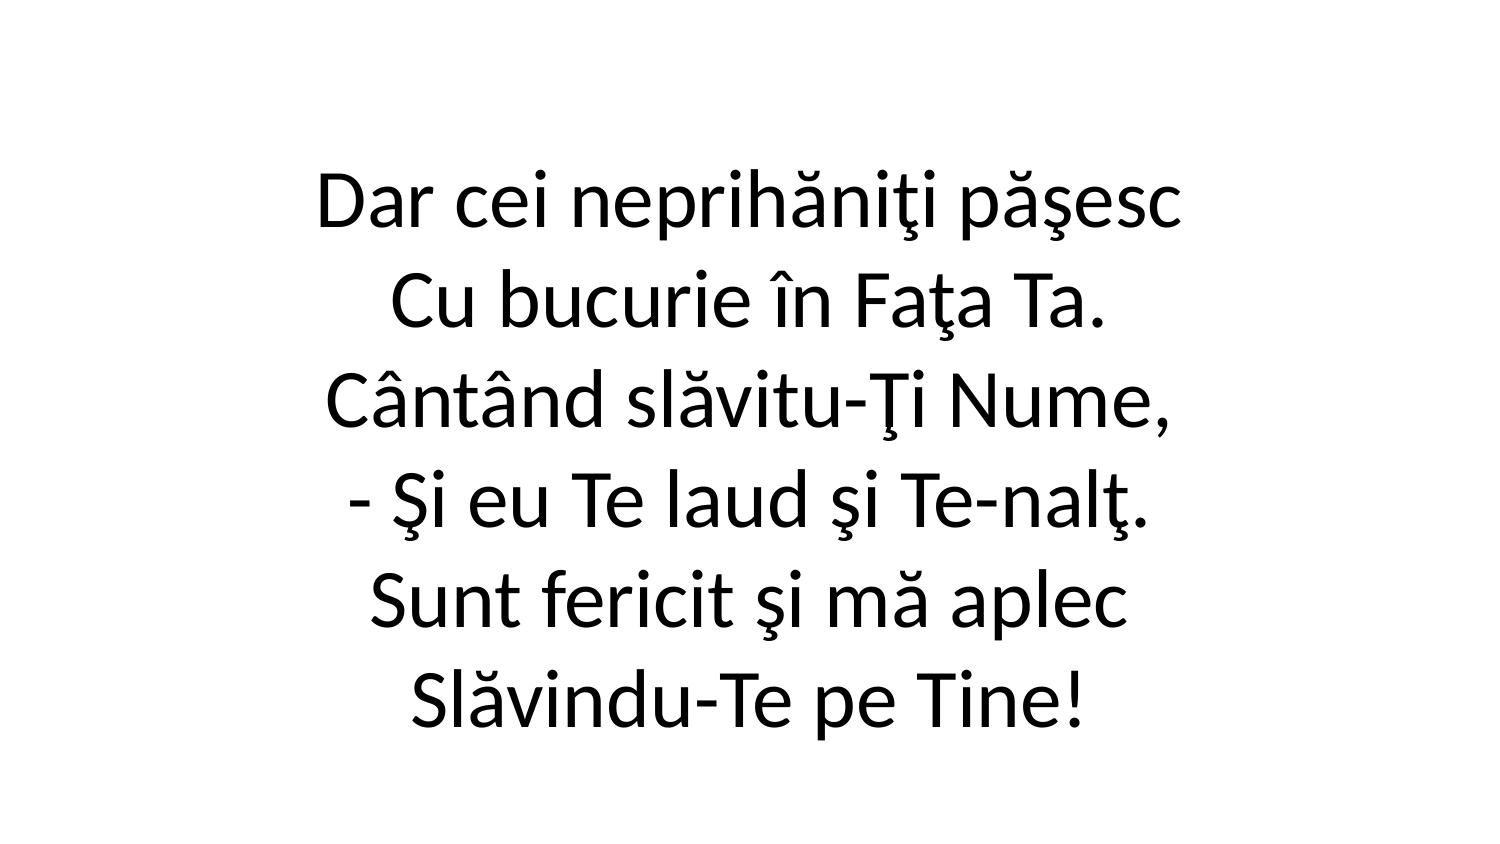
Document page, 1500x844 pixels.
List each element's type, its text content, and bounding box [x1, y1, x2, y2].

text_box Dar cei neprihăniţi păşesc Cu bucurie în Faţa Ta. Cântând slăvitu-Ţi Nume, - Şi eu Te laud şi Te-nalţ. Sunt fericit şi mă aplec Slăvindu-Te pe Tine! [300, 92, 1199, 752]
